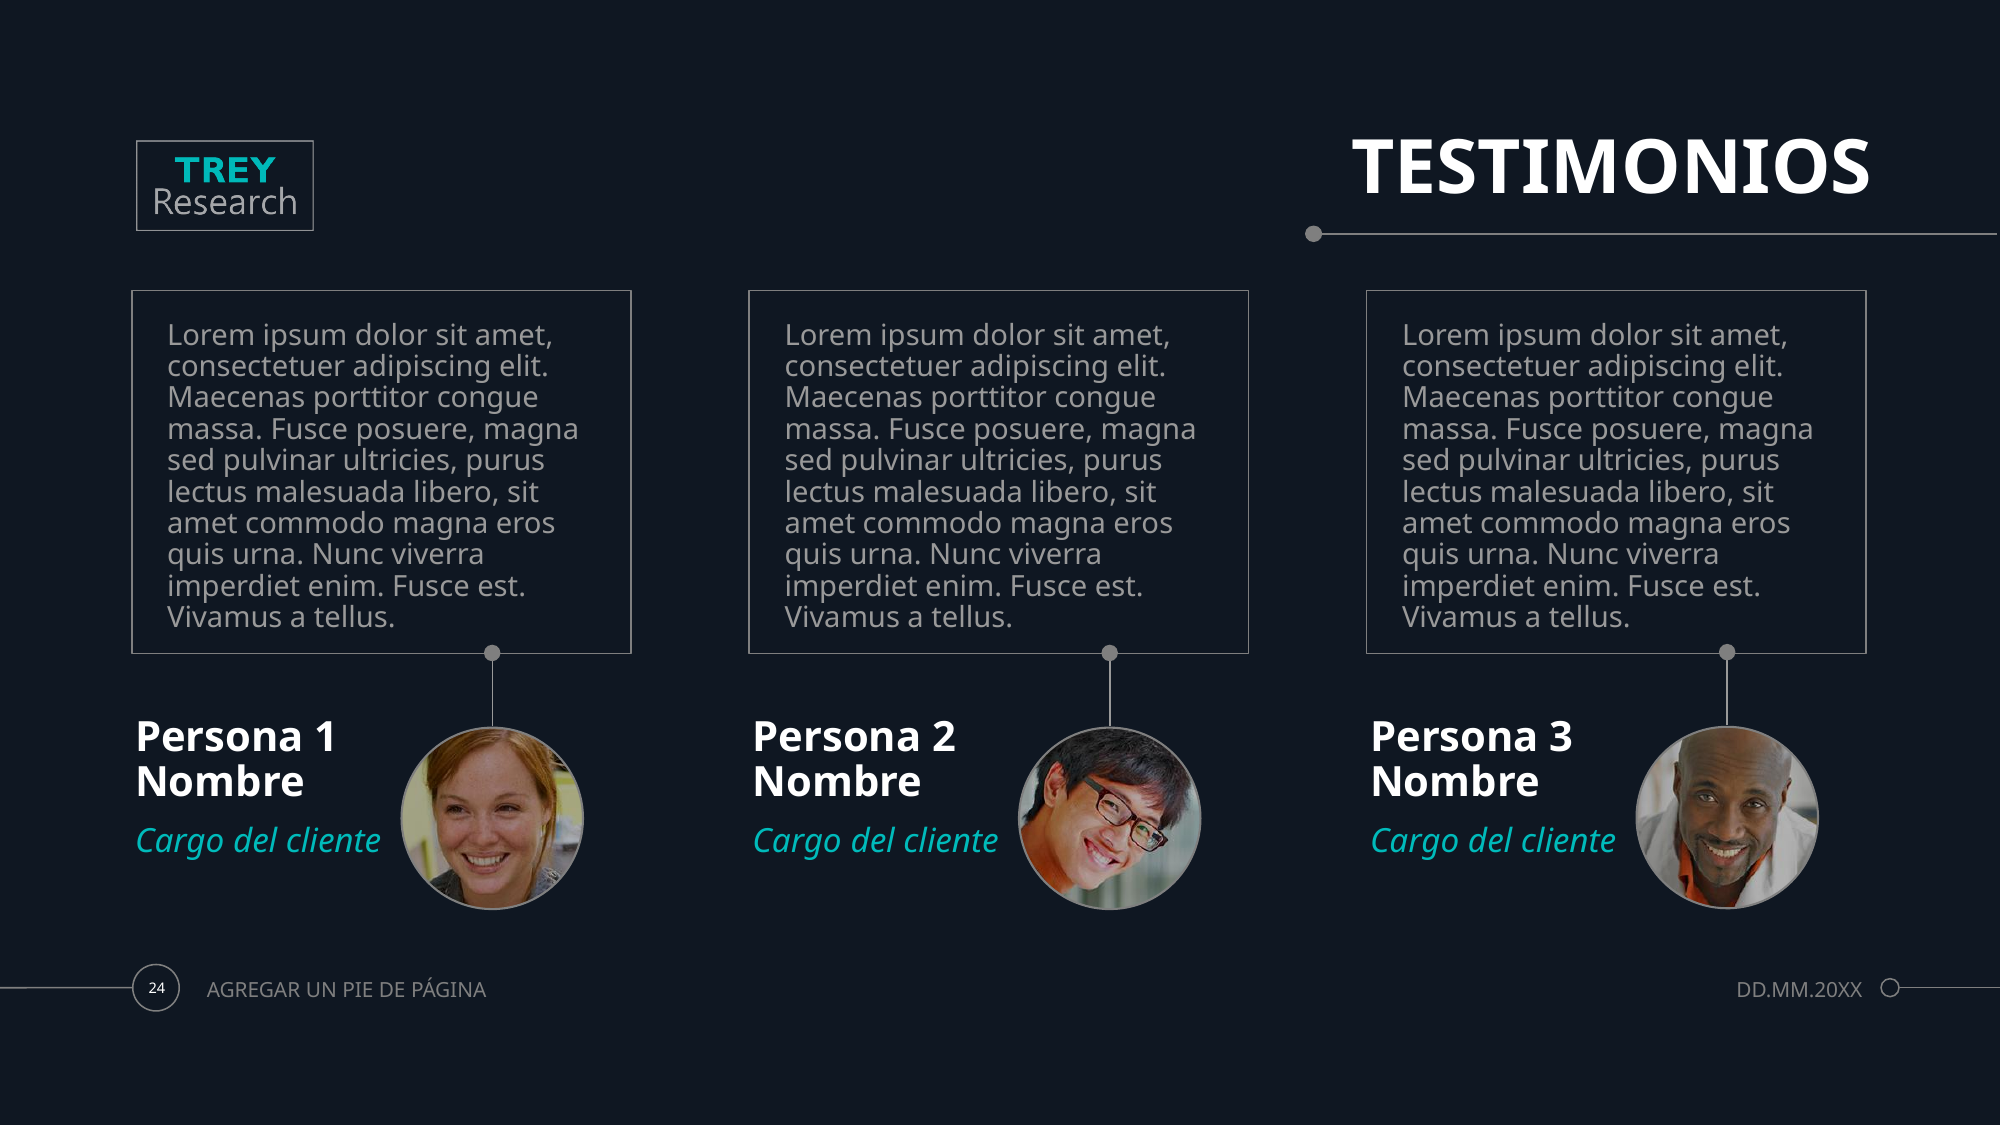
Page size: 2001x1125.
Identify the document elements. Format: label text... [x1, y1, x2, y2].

footer AGREGAR UN PIE DE PÁGINA [191, 964, 671, 1014]
title TESTIMONIOS [837, 116, 1873, 210]
list Cargo del cliente [134, 819, 396, 874]
picture [401, 727, 584, 910]
picture [1018, 727, 1201, 910]
slide_number ‹#› [127, 964, 186, 1014]
list Lorem ipsum dolor sit amet, consectetuer adipiscing elit. Maecenas porttitor congue massa. Fusce posuere, magna sed pulvinar ultricies, purus lectus malesuada libero, sit amet commodo magna eros quis urna. Nunc viverra imperdiet enim. Fusce est. Vivamus a tellus. [131, 290, 632, 654]
list Persona 1 Nombre [134, 687, 402, 806]
list Cargo del cliente [752, 819, 1013, 874]
list Cargo del cliente [1369, 818, 1631, 873]
list Lorem ipsum dolor sit amet, consectetuer adipiscing elit. Maecenas porttitor congue massa. Fusce posuere, magna sed pulvinar ultricies, purus lectus malesuada libero, sit amet commodo magna eros quis urna. Nunc viverra imperdiet enim. Fusce est. Vivamus a tellus. [1366, 290, 1867, 654]
picture [1636, 726, 1819, 909]
list Lorem ipsum dolor sit amet, consectetuer adipiscing elit. Maecenas porttitor congue massa. Fusce posuere, magna sed pulvinar ultricies, purus lectus malesuada libero, sit amet commodo magna eros quis urna. Nunc viverra imperdiet enim. Fusce est. Vivamus a tellus. [748, 290, 1249, 654]
list Persona 2 Nombre [752, 687, 1019, 806]
picture [136, 140, 314, 232]
slide_number DD.MM.20XX [1643, 964, 1863, 1014]
list Persona 3 Nombre [1369, 686, 1637, 806]
